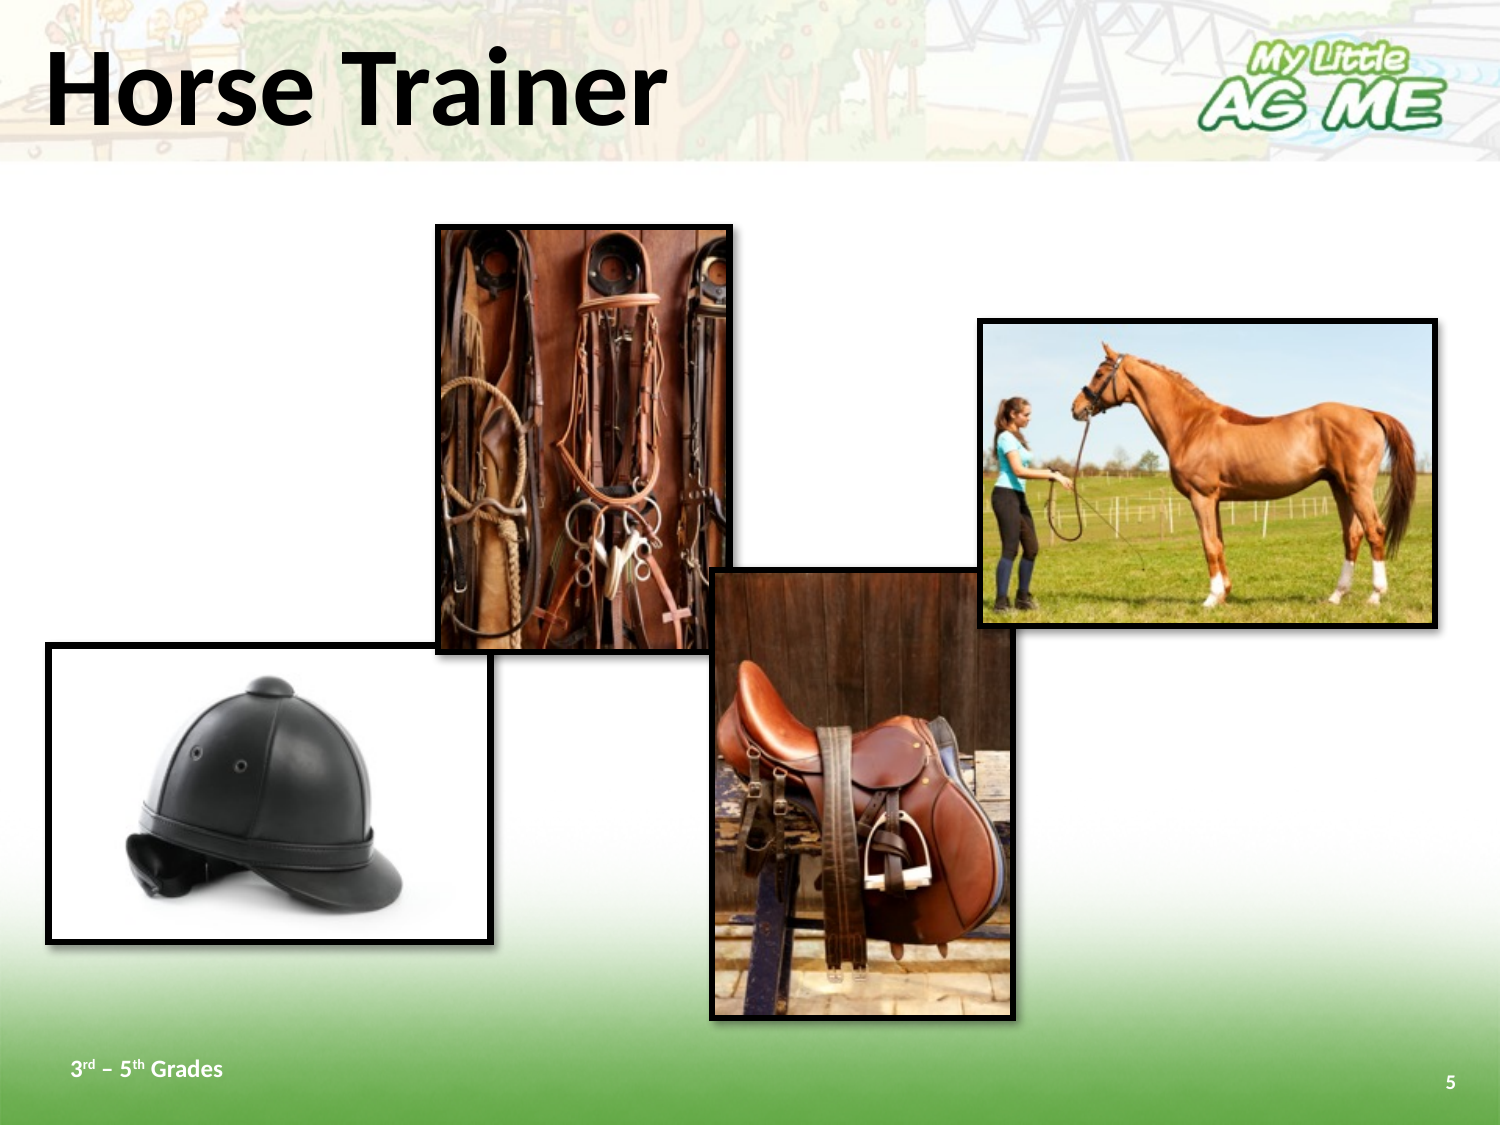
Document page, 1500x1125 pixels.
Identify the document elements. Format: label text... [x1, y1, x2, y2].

picture [0, 0, 1500, 1125]
title Horse Trainer [29, 7, 1324, 172]
